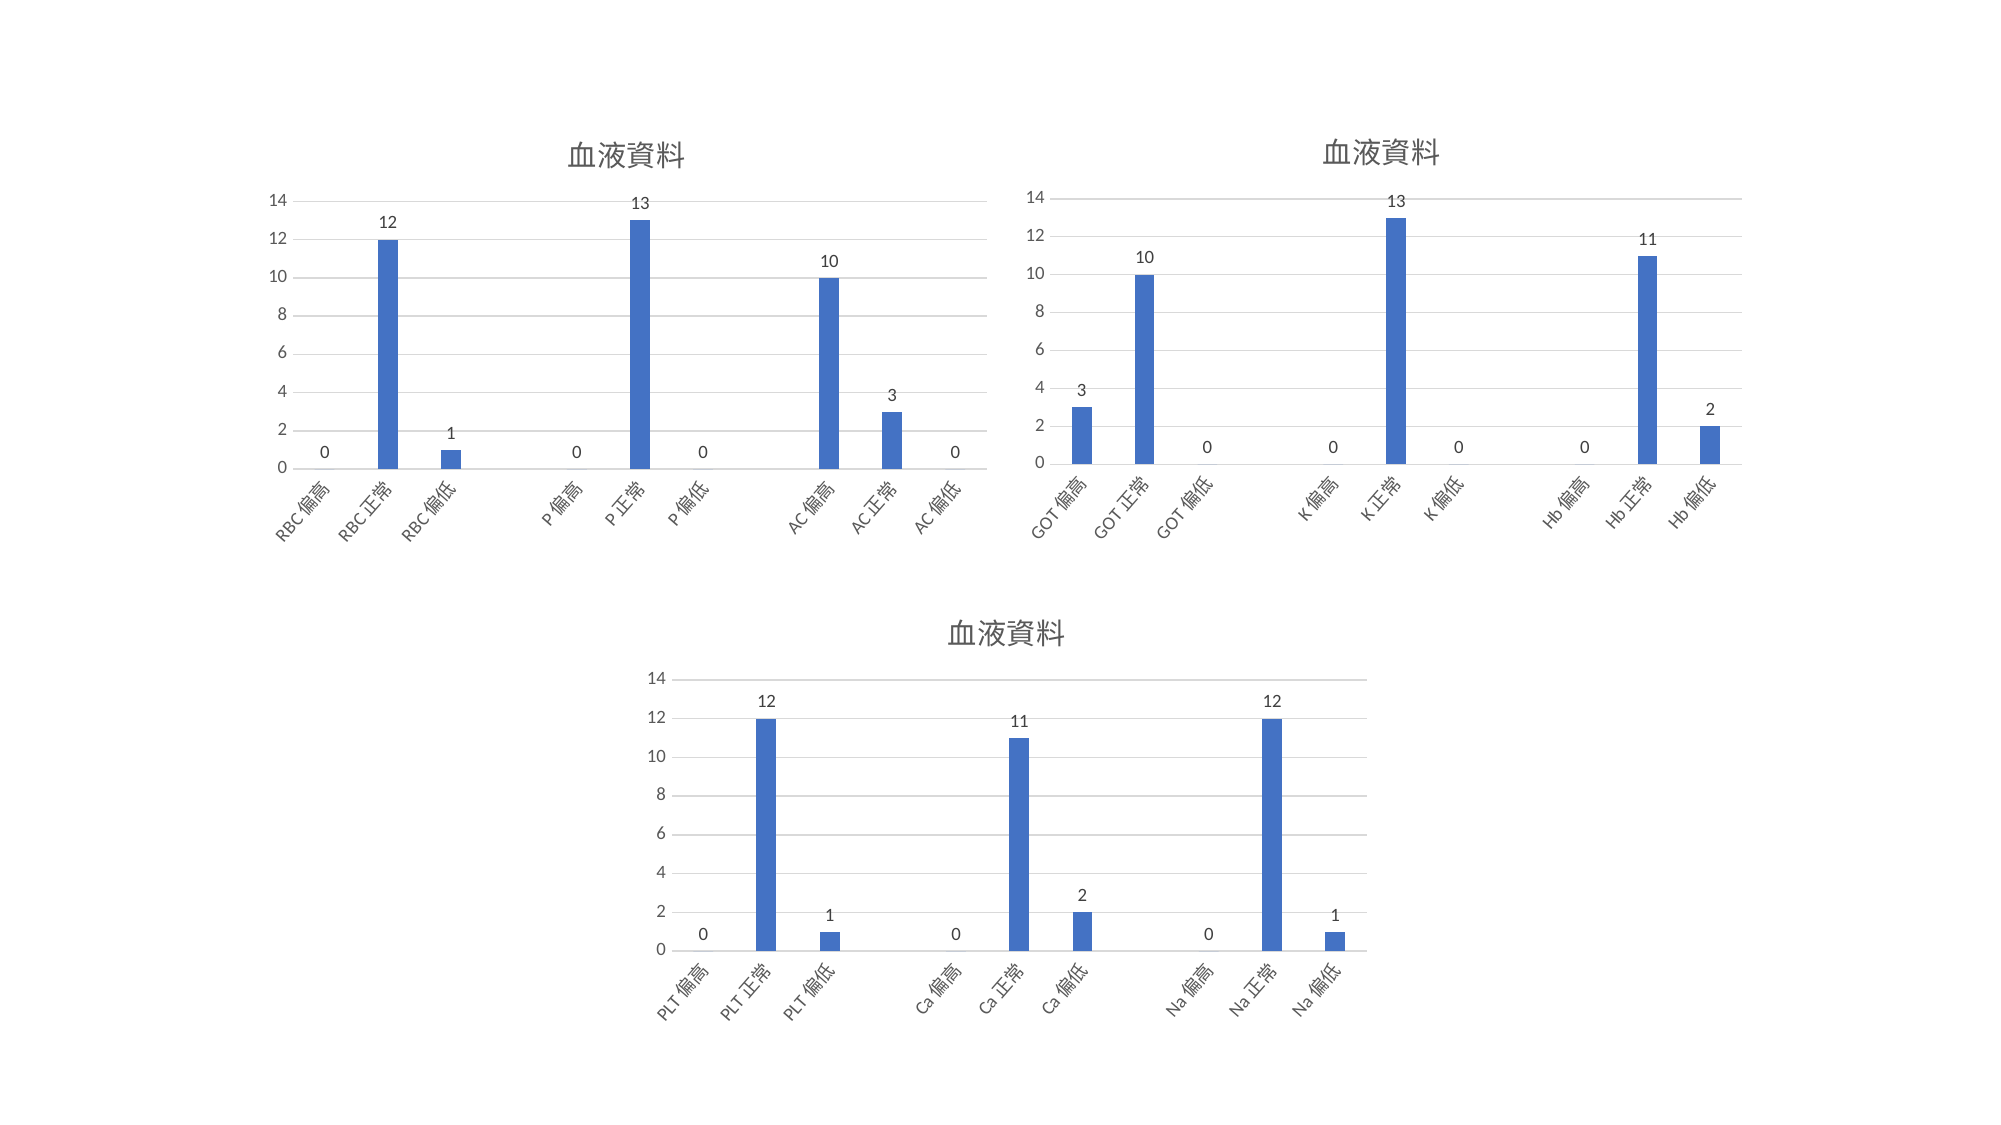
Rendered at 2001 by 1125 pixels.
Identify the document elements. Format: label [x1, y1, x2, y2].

chart [251, 106, 1002, 557]
chart [1006, 103, 1757, 554]
chart [631, 584, 1382, 1035]
